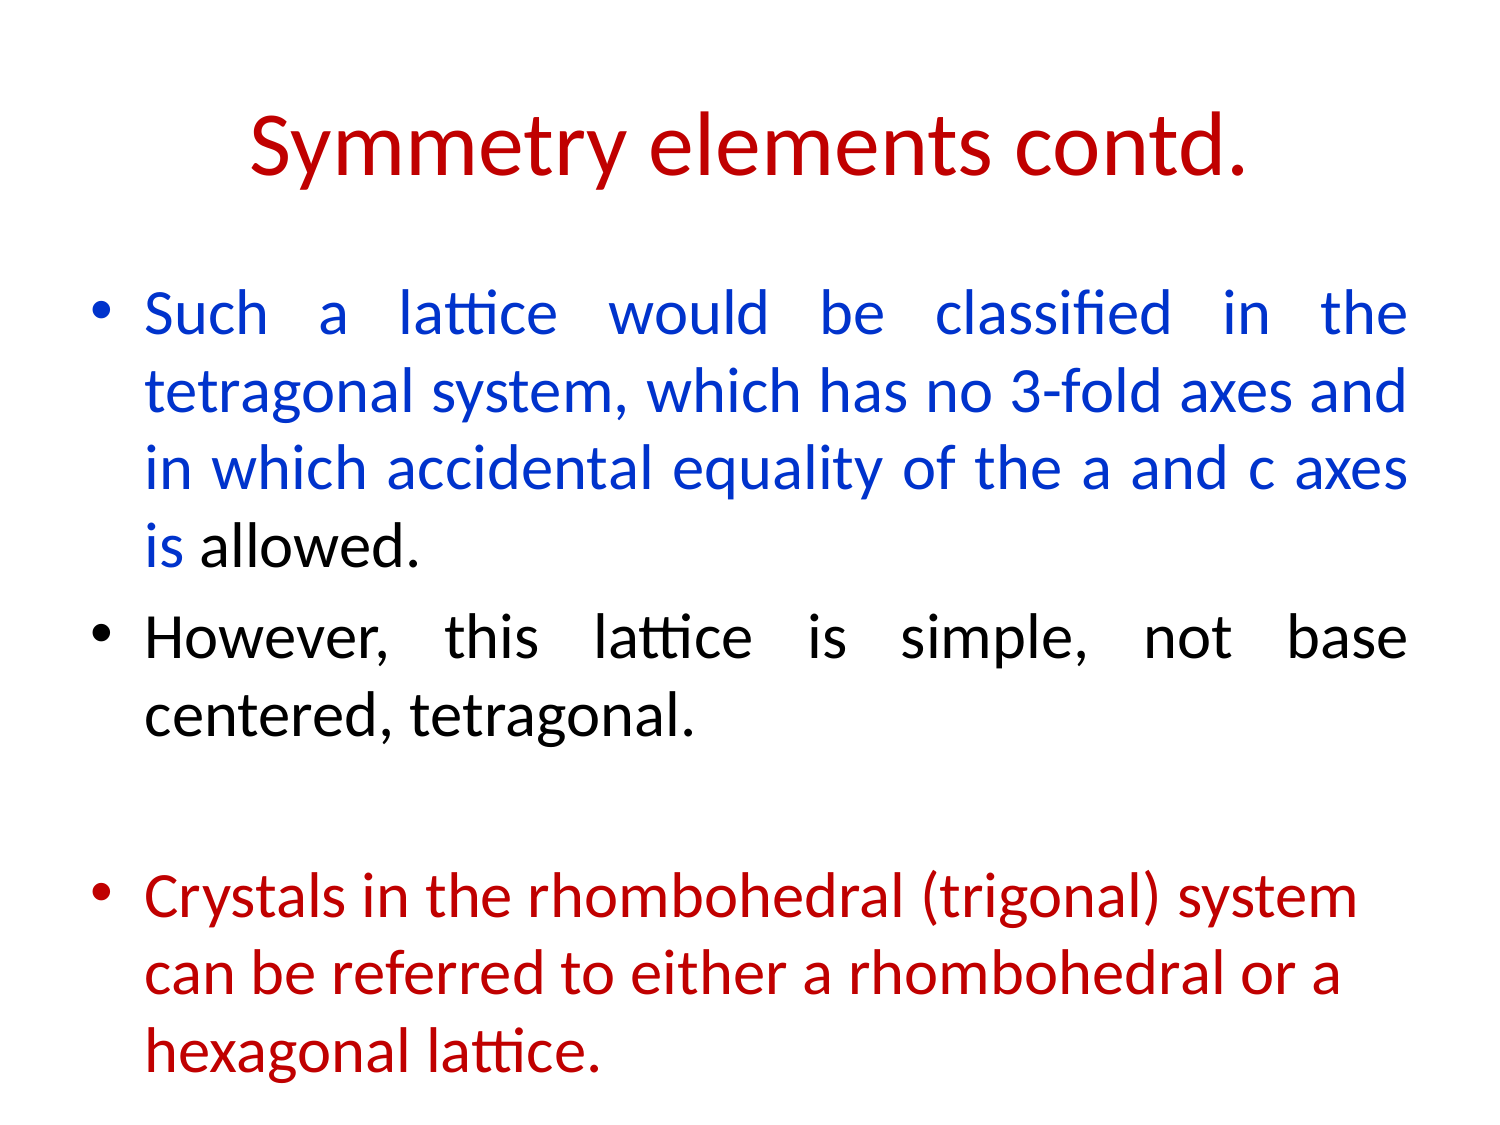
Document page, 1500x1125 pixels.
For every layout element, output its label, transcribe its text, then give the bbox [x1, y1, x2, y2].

list Such a lattice would be classified in the tetragonal system, which has no 3-fold axes and in which accidental equality of the a and c axes is allowed. However, this lattice is simple, not base centered, tetragonal. Crystals in the rhombohedral (trigonal) system can be referred to either a rhombohedral or a hexagonal lattice. [75, 262, 1425, 1100]
title Symmetry elements contd. [75, 45, 1425, 233]
